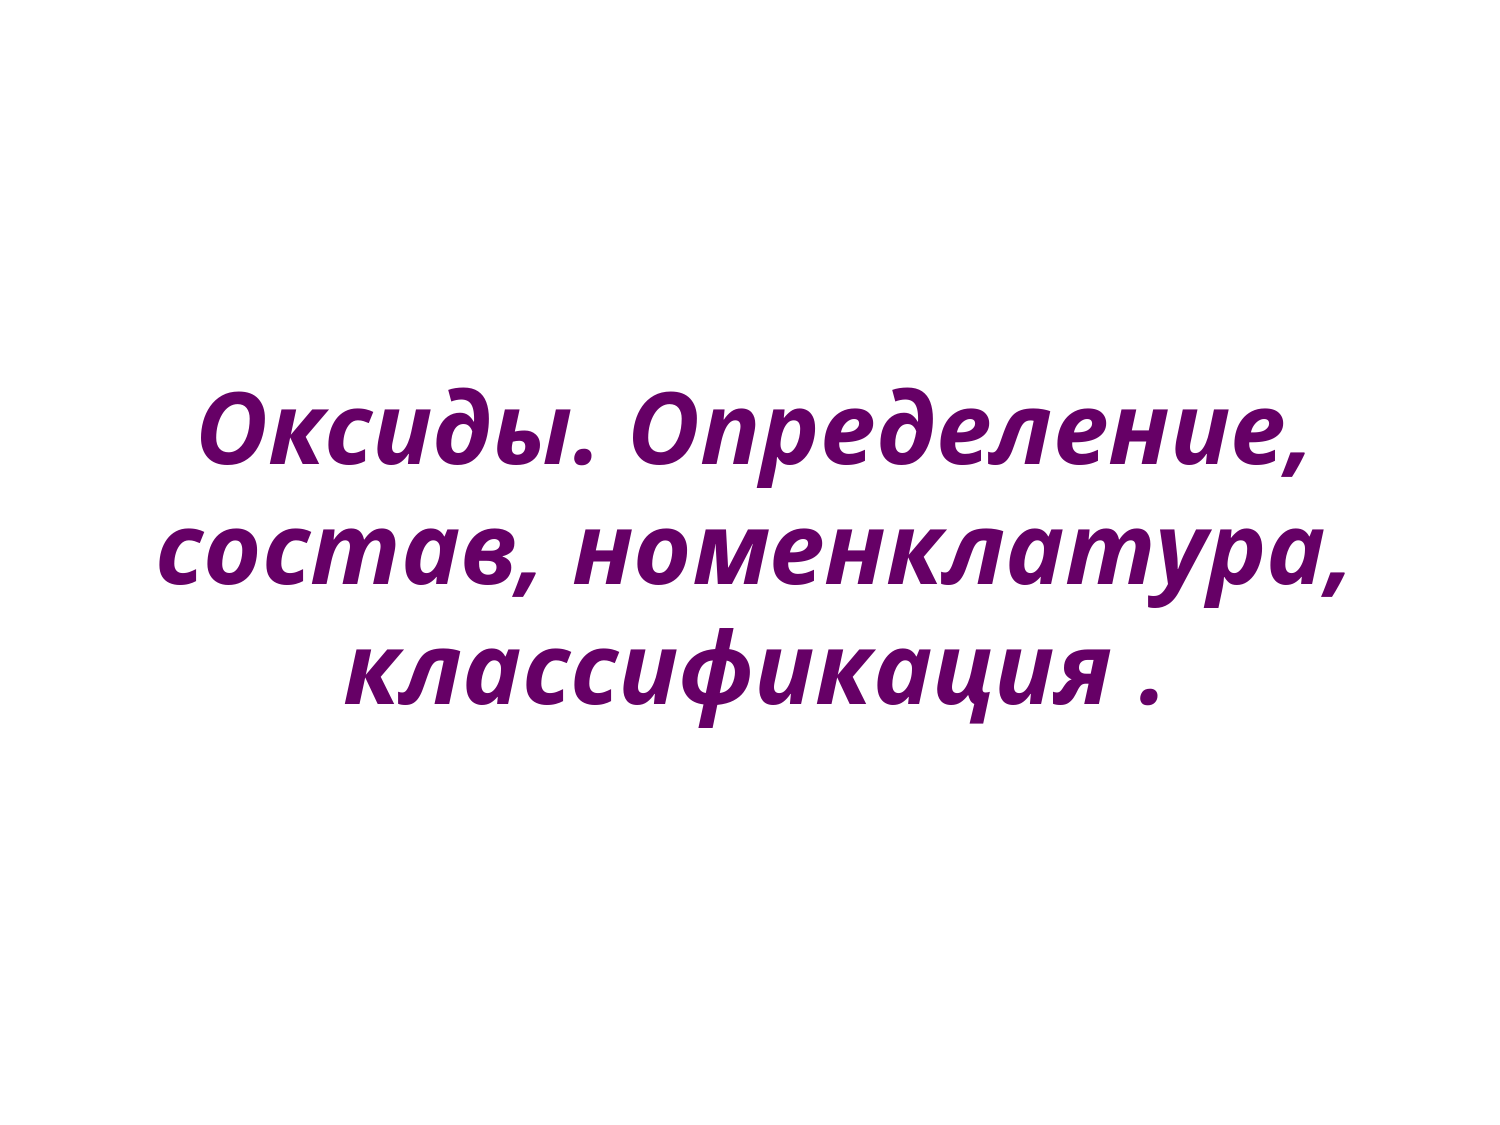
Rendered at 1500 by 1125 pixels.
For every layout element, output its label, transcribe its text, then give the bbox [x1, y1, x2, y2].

text_box Оксиды. Определение, состав, номенклатура, классификация . [117, 117, 1395, 732]
